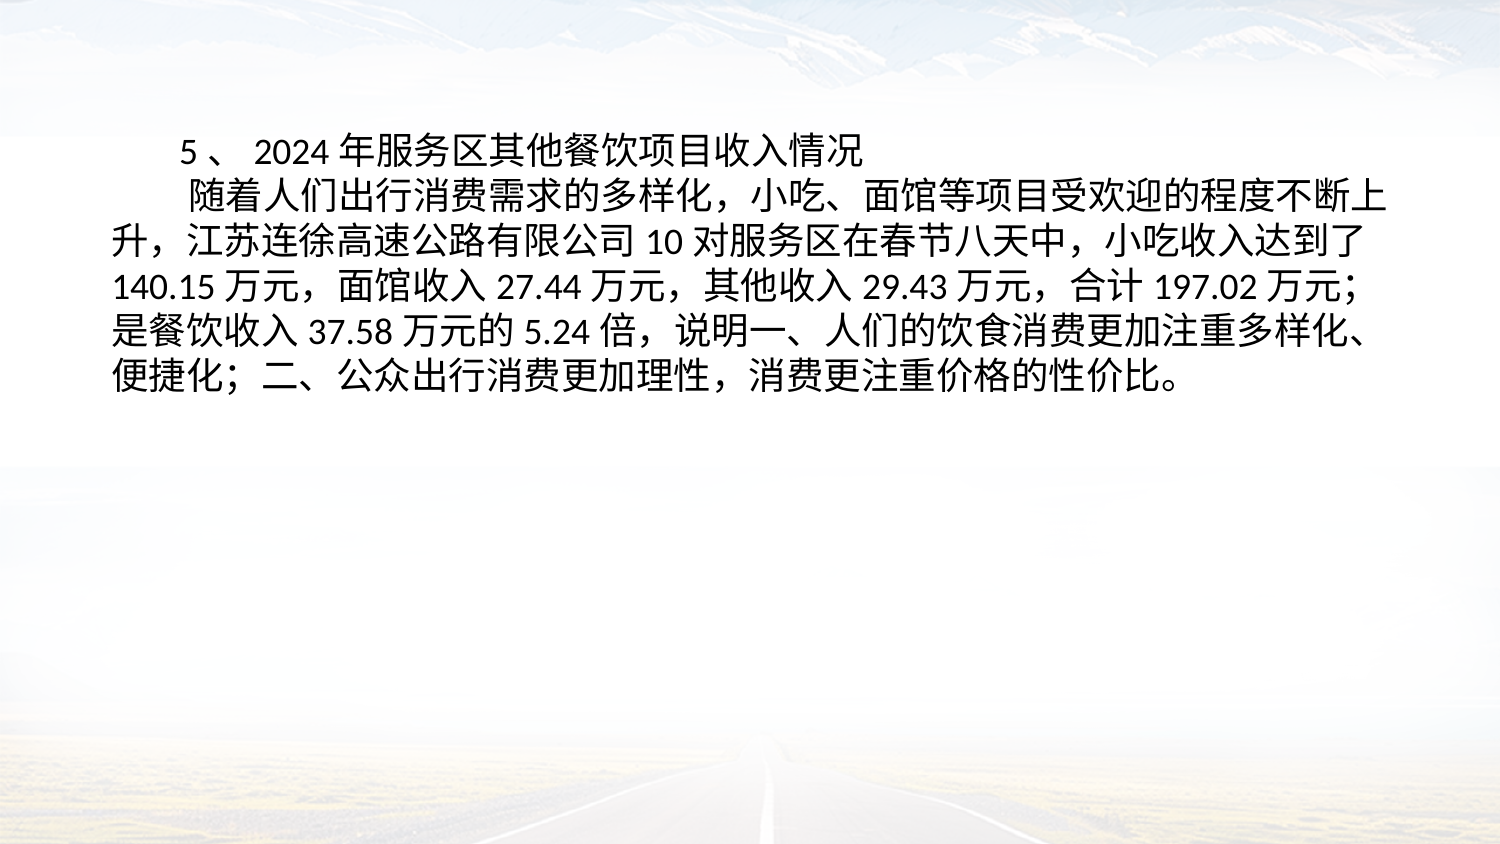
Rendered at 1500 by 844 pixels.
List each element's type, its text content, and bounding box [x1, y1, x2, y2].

picture [0, 0, 1500, 844]
text_box 5、2024年服务区其他餐饮项目收入情况 随着人们出行消费需求的多样化，小吃、面馆等项目受欢迎的程度不断上升，江苏连徐高速公路有限公司10对服务区在春节八天中，小吃收入达到了140.15万元，面馆收入27.44万元，其他收入29.43万元，合计197.02万元；是餐饮收入37.58万元的5.24倍，说明一、人们的饮食消费更加注重多样化、便捷化；二、公众出行消费更加理性，消费更注重价格的性价比。 [96, 119, 1414, 405]
